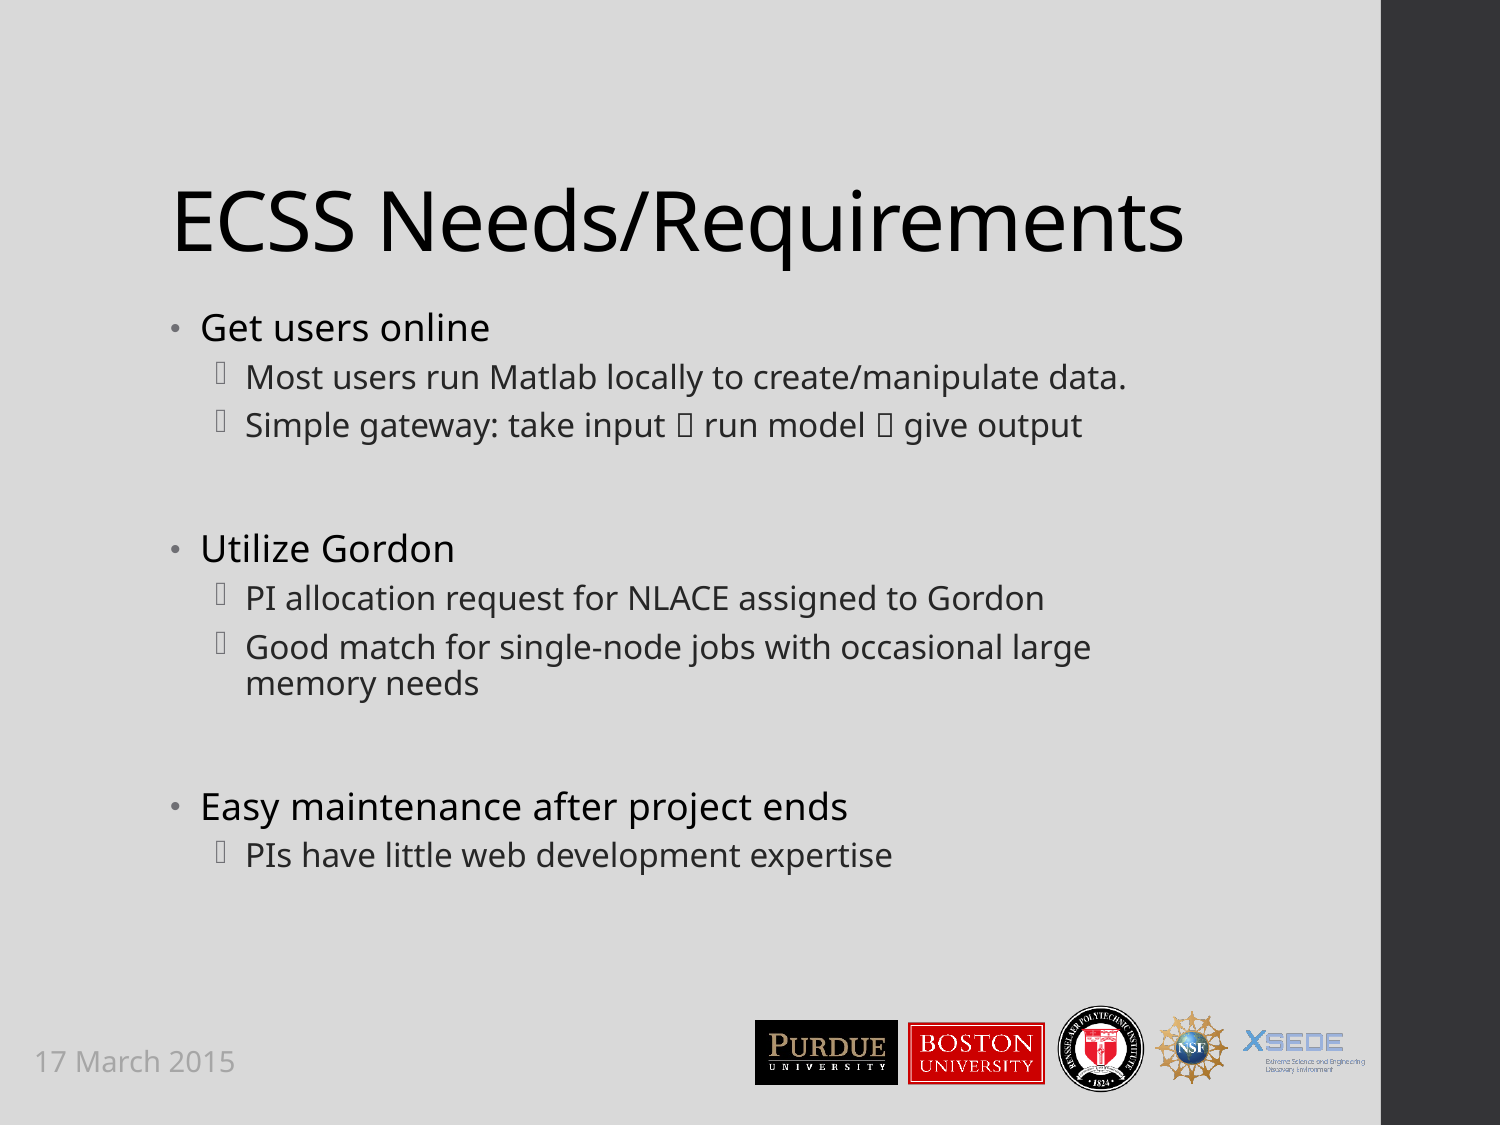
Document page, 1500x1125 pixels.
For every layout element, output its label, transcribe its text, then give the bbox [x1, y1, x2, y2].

title ECSS Needs/Requirements [155, 60, 1348, 278]
list Get users online Most users run Matlab locally to create/manipulate data. Simple gateway: take input  run model  give output Utilize Gordon PI allocation request for NLACE assigned to Gordon Good match for single-node jobs with occasional large memory needs Easy maintenance after project ends PIs have little web development expertise [155, 299, 1213, 1014]
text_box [755, 1004, 1371, 1094]
text_box 17 March 2015 [18, 1035, 251, 1086]
